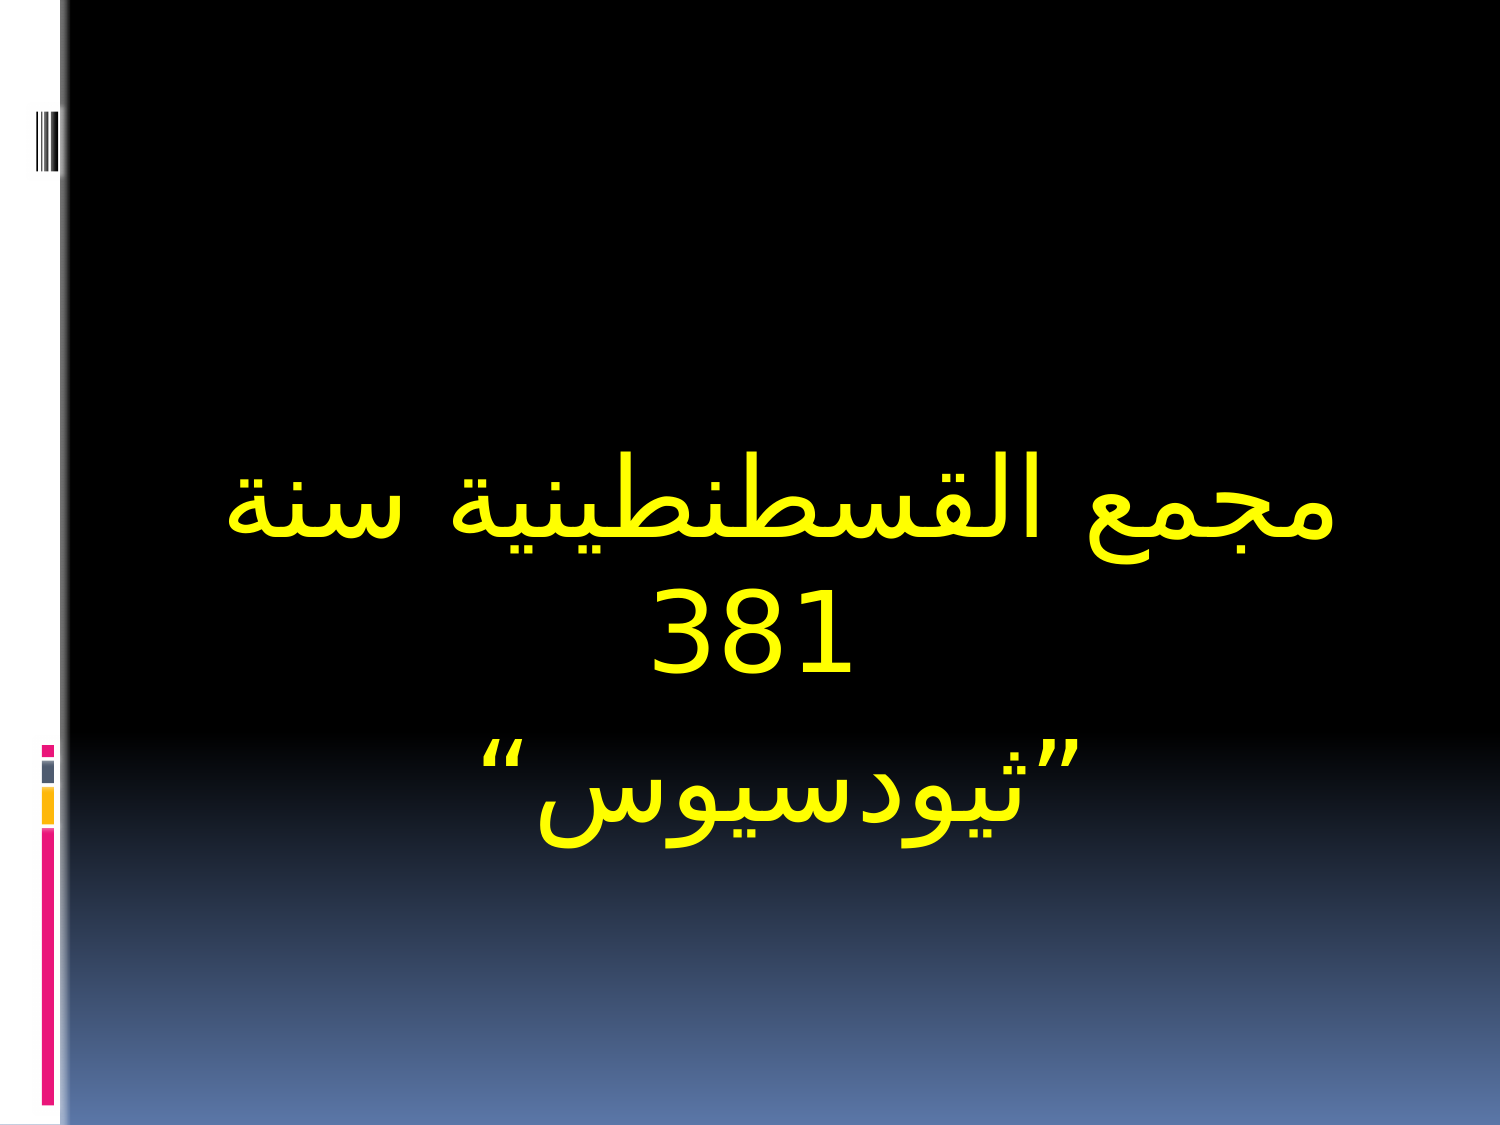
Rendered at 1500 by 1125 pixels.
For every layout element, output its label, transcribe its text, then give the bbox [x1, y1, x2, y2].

list مجمع القسطنطينية سنة 381 ”ثيودسيوس“ [150, 292, 1425, 844]
